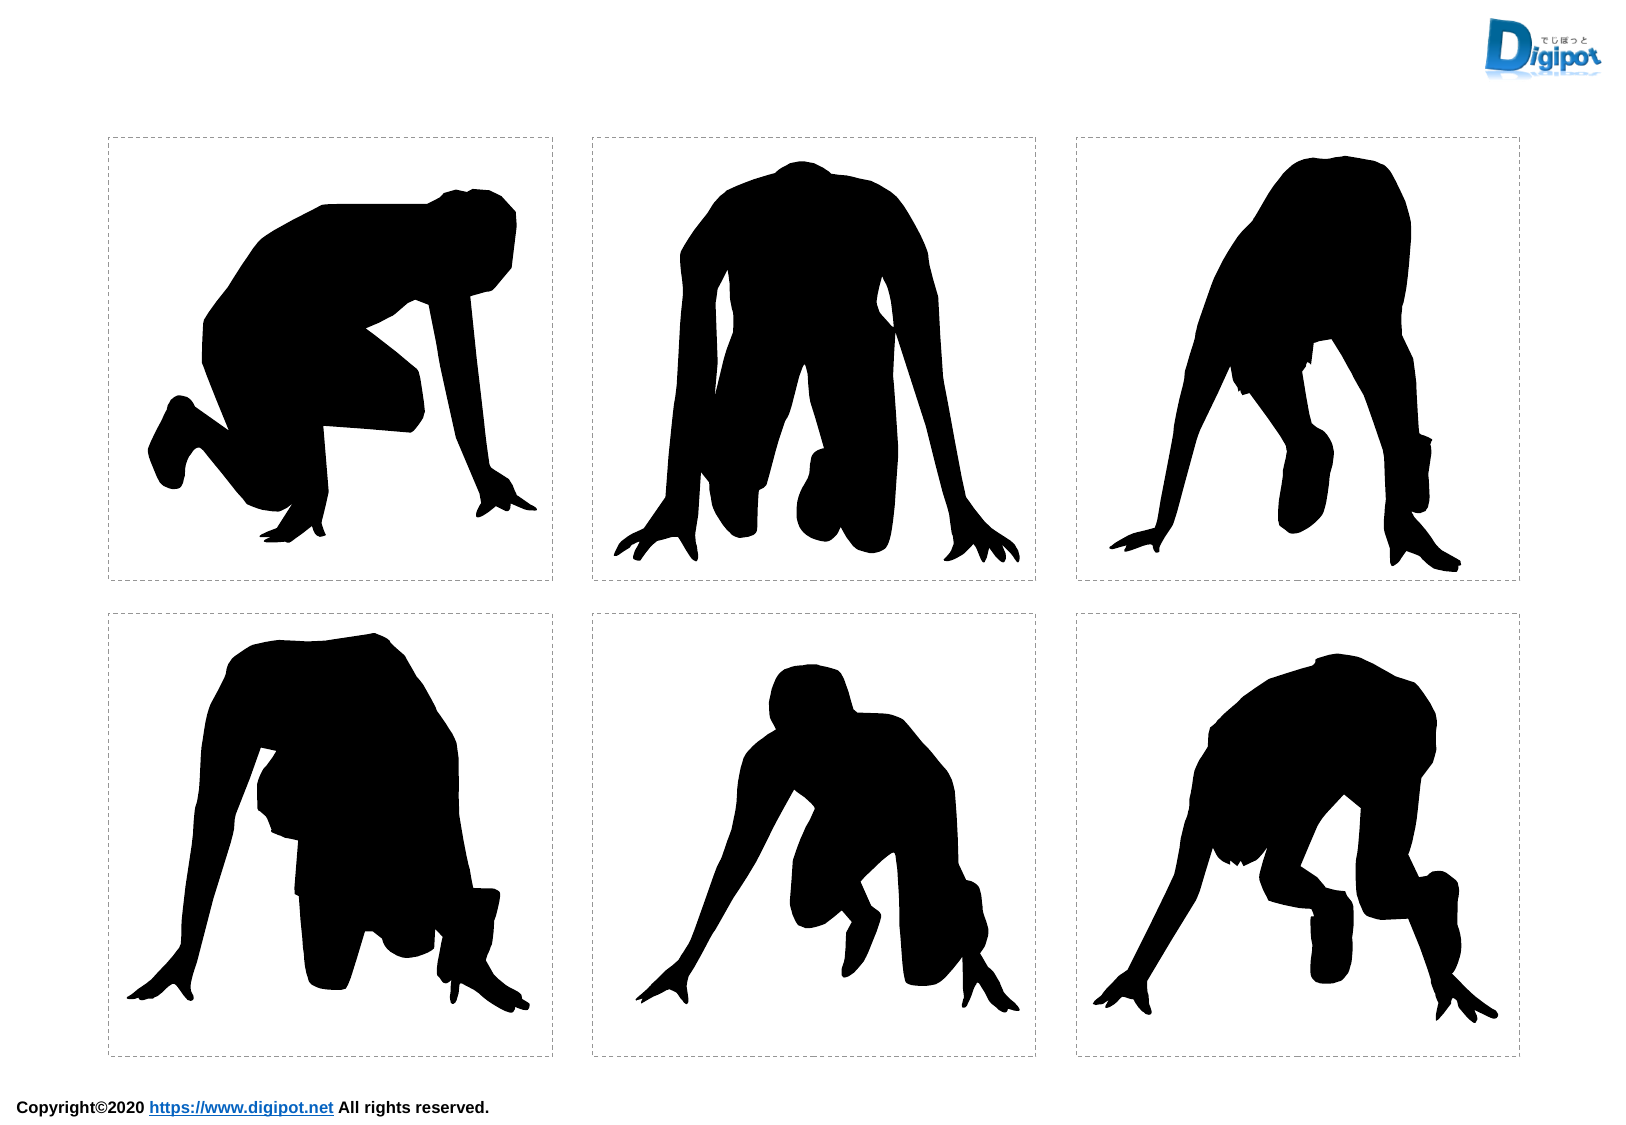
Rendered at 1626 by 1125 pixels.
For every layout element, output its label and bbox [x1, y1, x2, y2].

text_box [1092, 653, 1499, 1023]
text_box [635, 664, 1020, 1013]
text_box [147, 188, 537, 543]
text_box [1109, 155, 1462, 572]
text_box [613, 161, 1020, 563]
picture [1485, 18, 1602, 82]
text_box [126, 633, 530, 1013]
